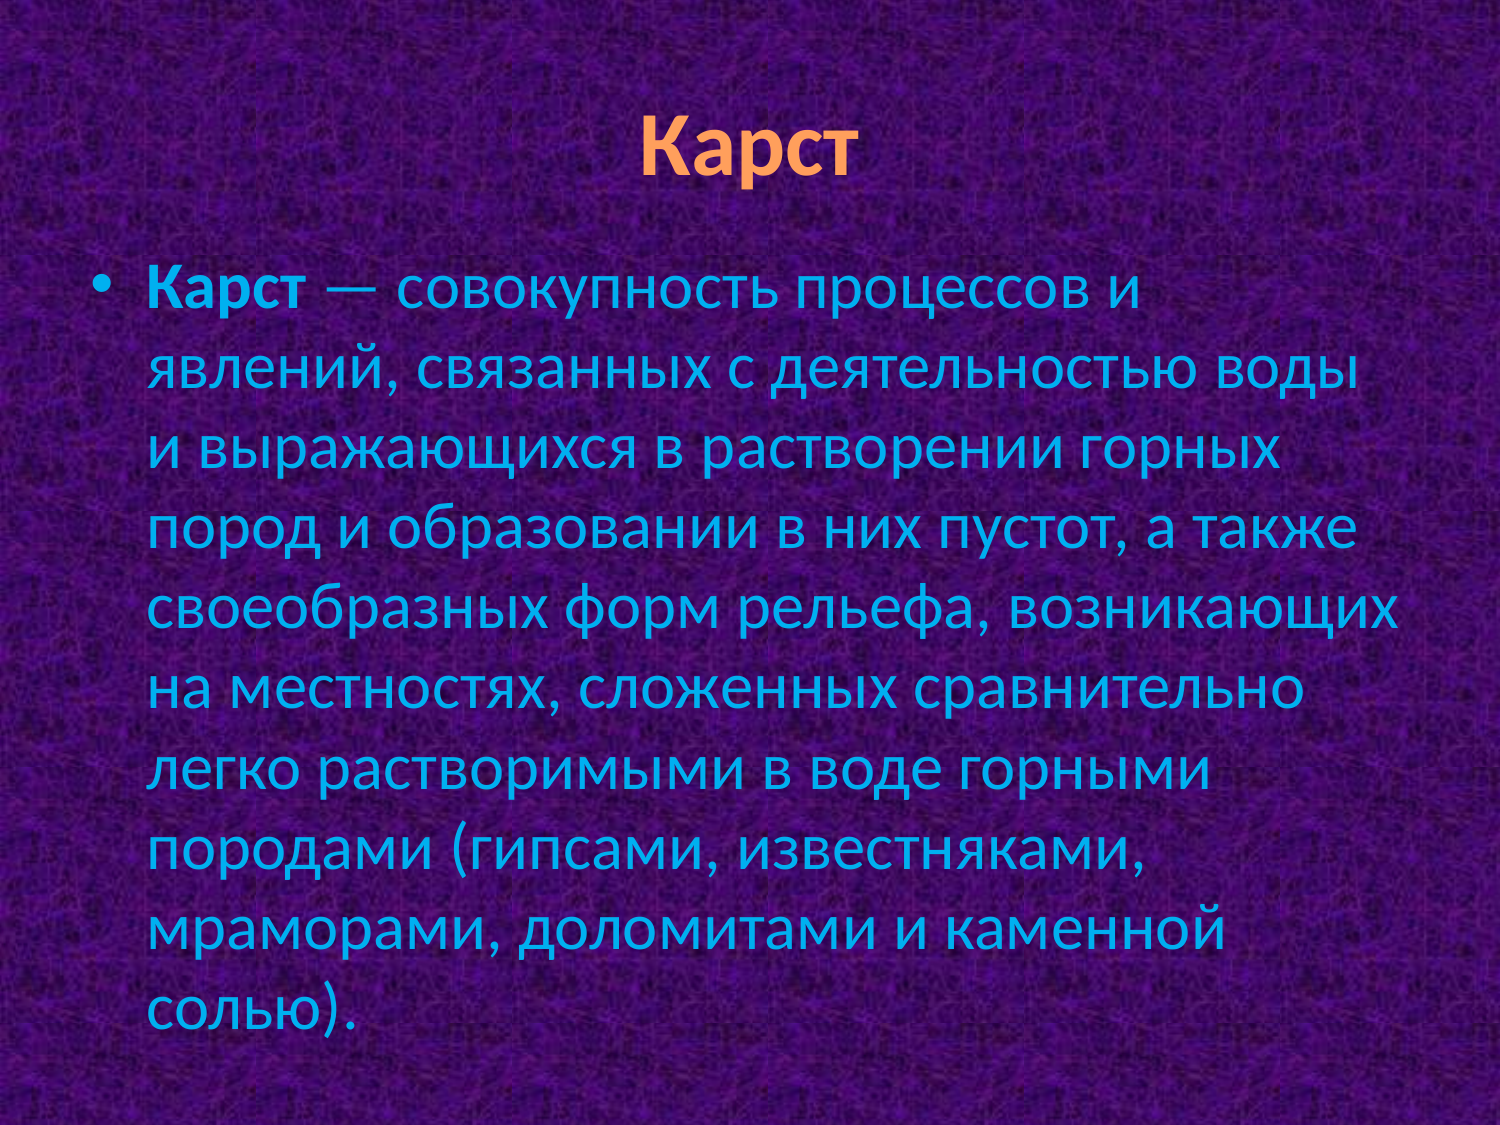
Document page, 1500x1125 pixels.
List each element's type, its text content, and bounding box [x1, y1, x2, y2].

list Карст — совокупность процессов и явлений, связанных с деятельностью воды и выражающихся в растворении горных пород и образовании в них пустот, а также своеобразных форм рельефа, возникающих на местностях, сложенных сравнительно легко растворимыми в воде горными породами (гипсами, известняками, мраморами, доломитами и каменной солью). [75, 234, 1425, 1090]
title Карст [75, 45, 1425, 233]
picture [0, 0, 1500, 1125]
